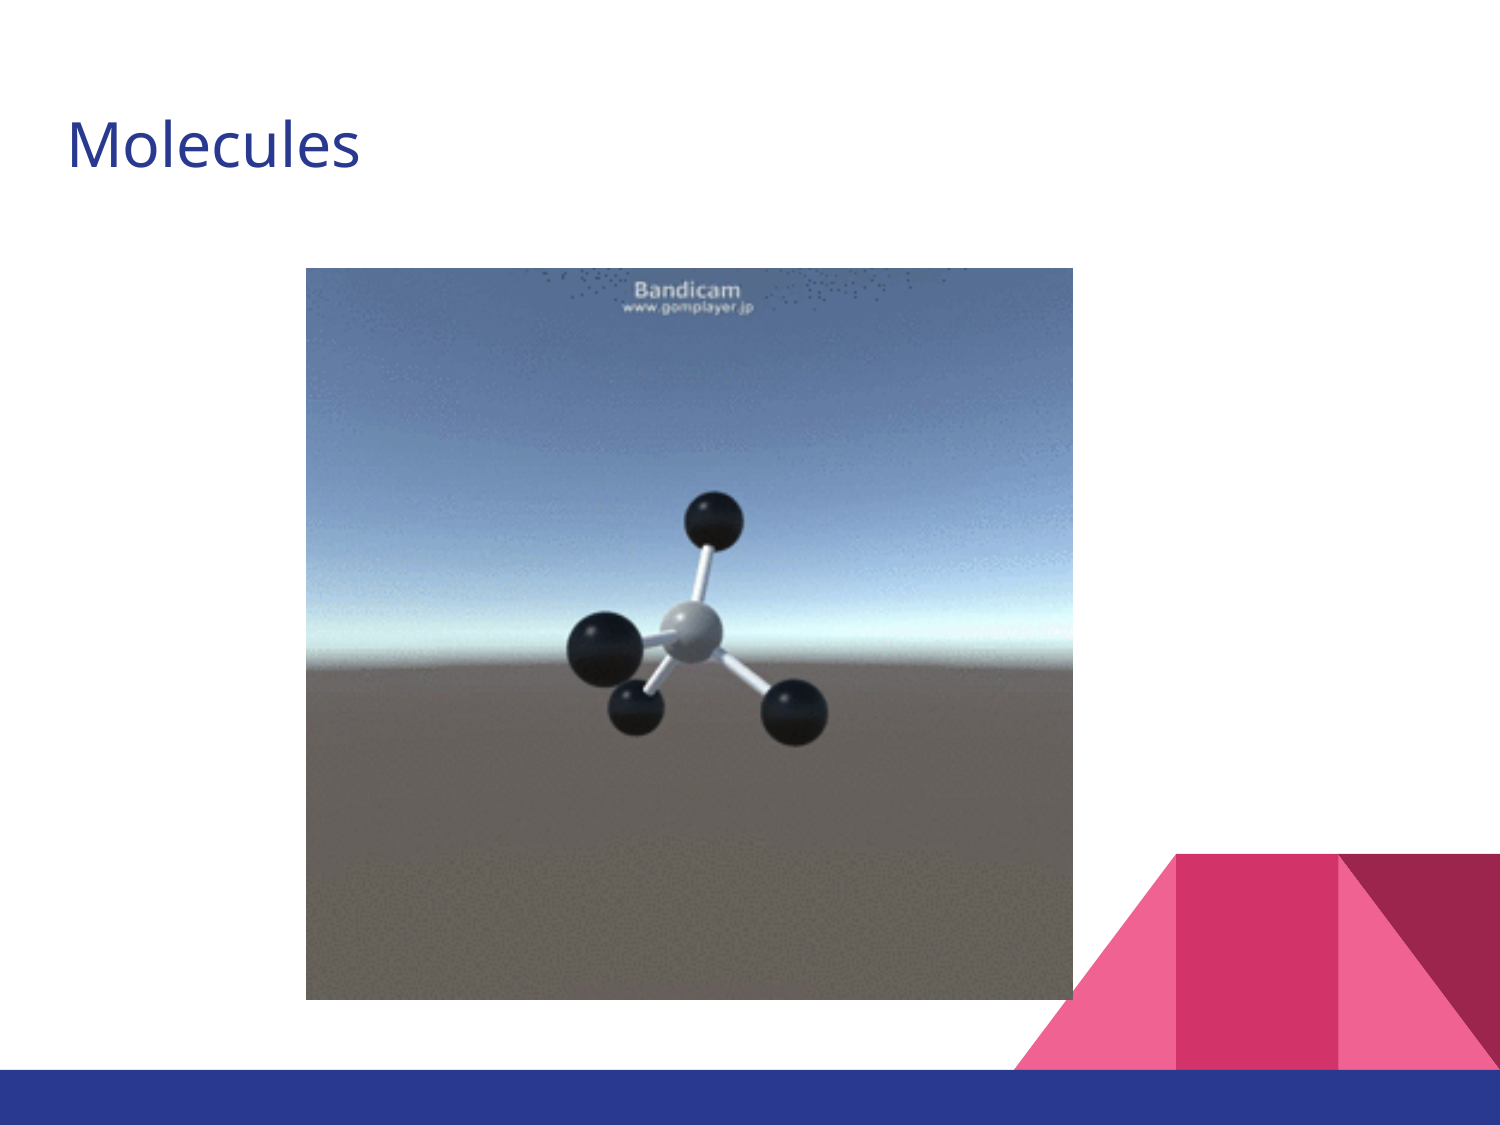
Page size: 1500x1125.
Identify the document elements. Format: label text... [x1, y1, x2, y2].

picture [305, 268, 1073, 1000]
title Molecules [51, 89, 1449, 223]
